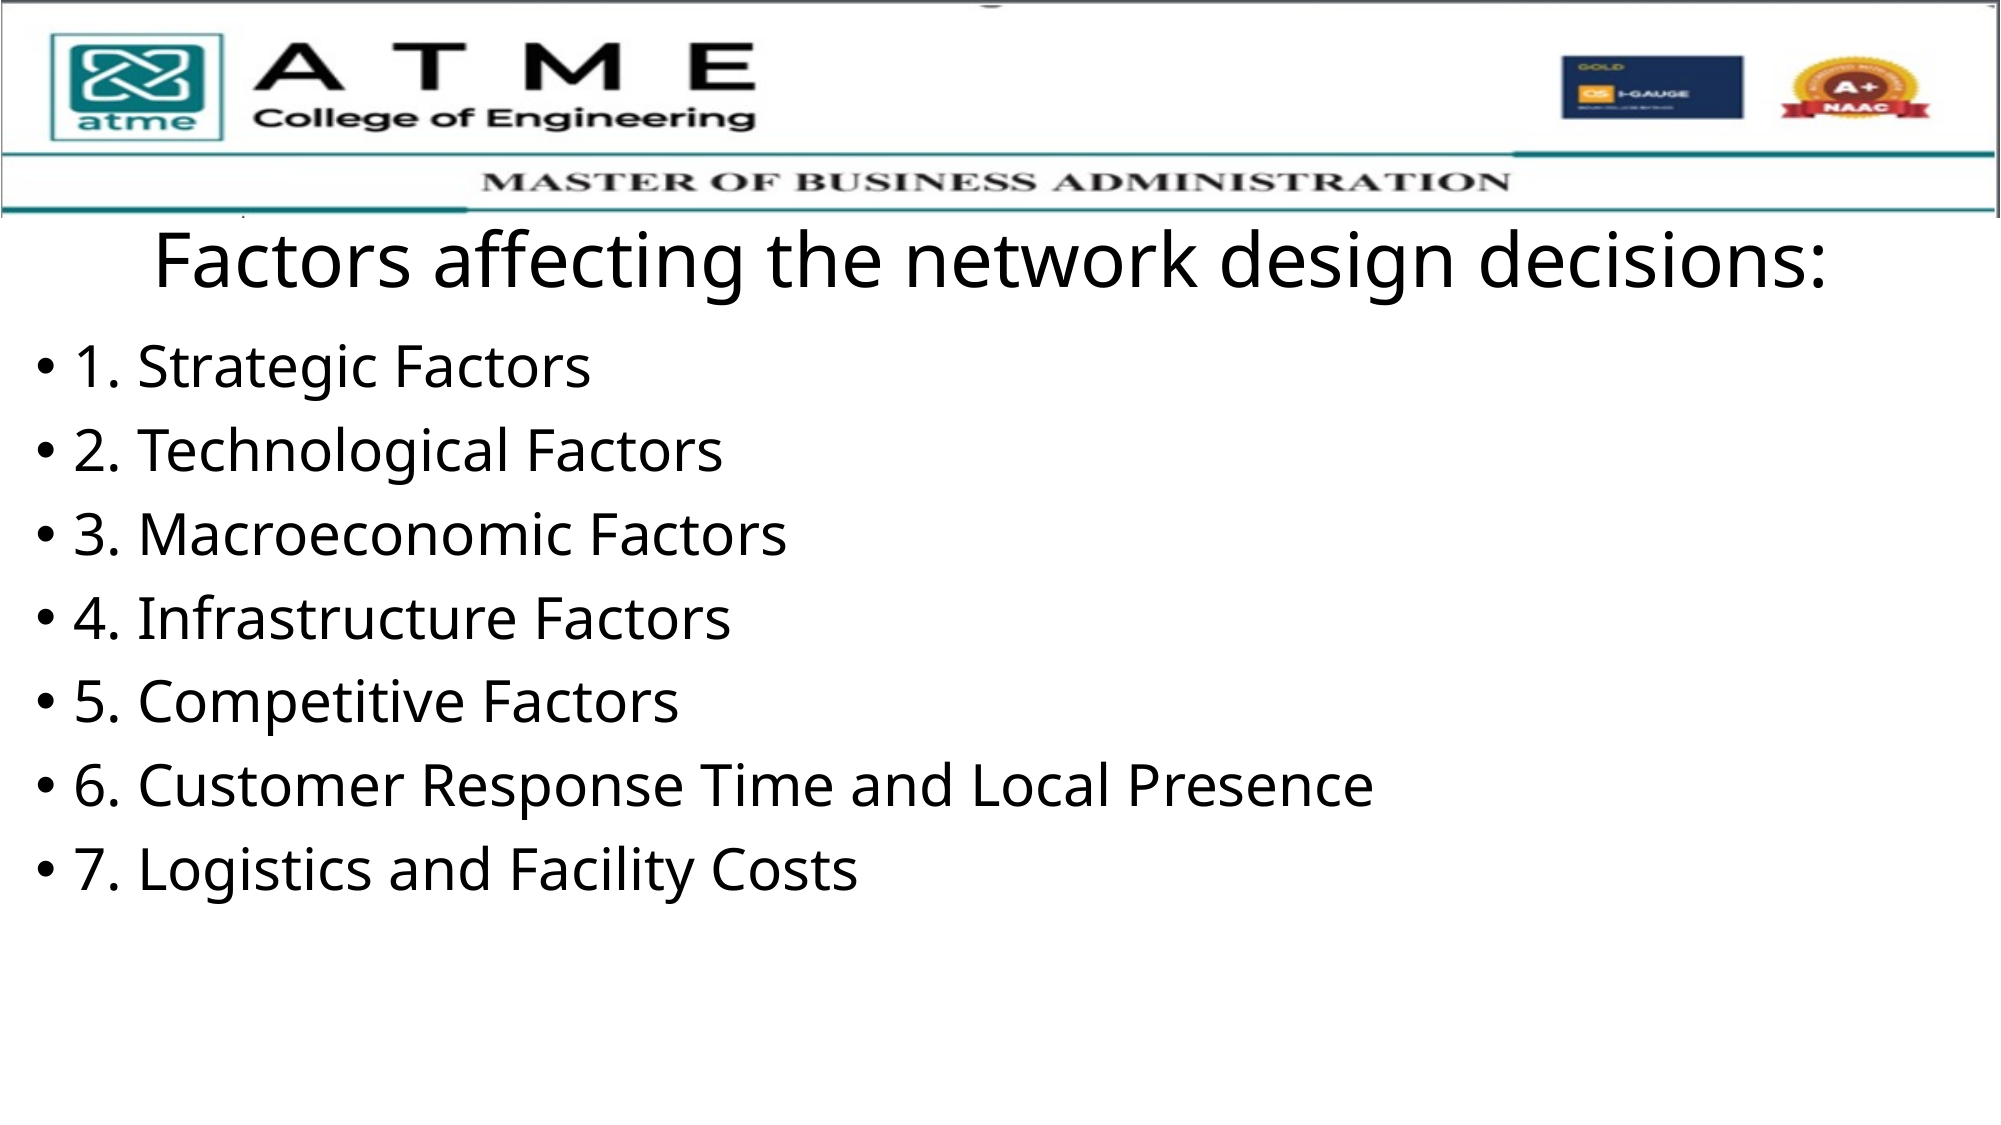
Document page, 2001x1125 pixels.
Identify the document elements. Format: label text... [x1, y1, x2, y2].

picture [1, 0, 2000, 218]
list 1. Strategic Factors 2. Technological Factors 3. Macroeconomic Factors 4. Infrastructure Factors 5. Competitive Factors 6. Customer Response Time and Local Presence 7. Logistics and Facility Costs [20, 329, 2000, 1109]
title Factors affecting the network design decisions: [137, 210, 1863, 317]
